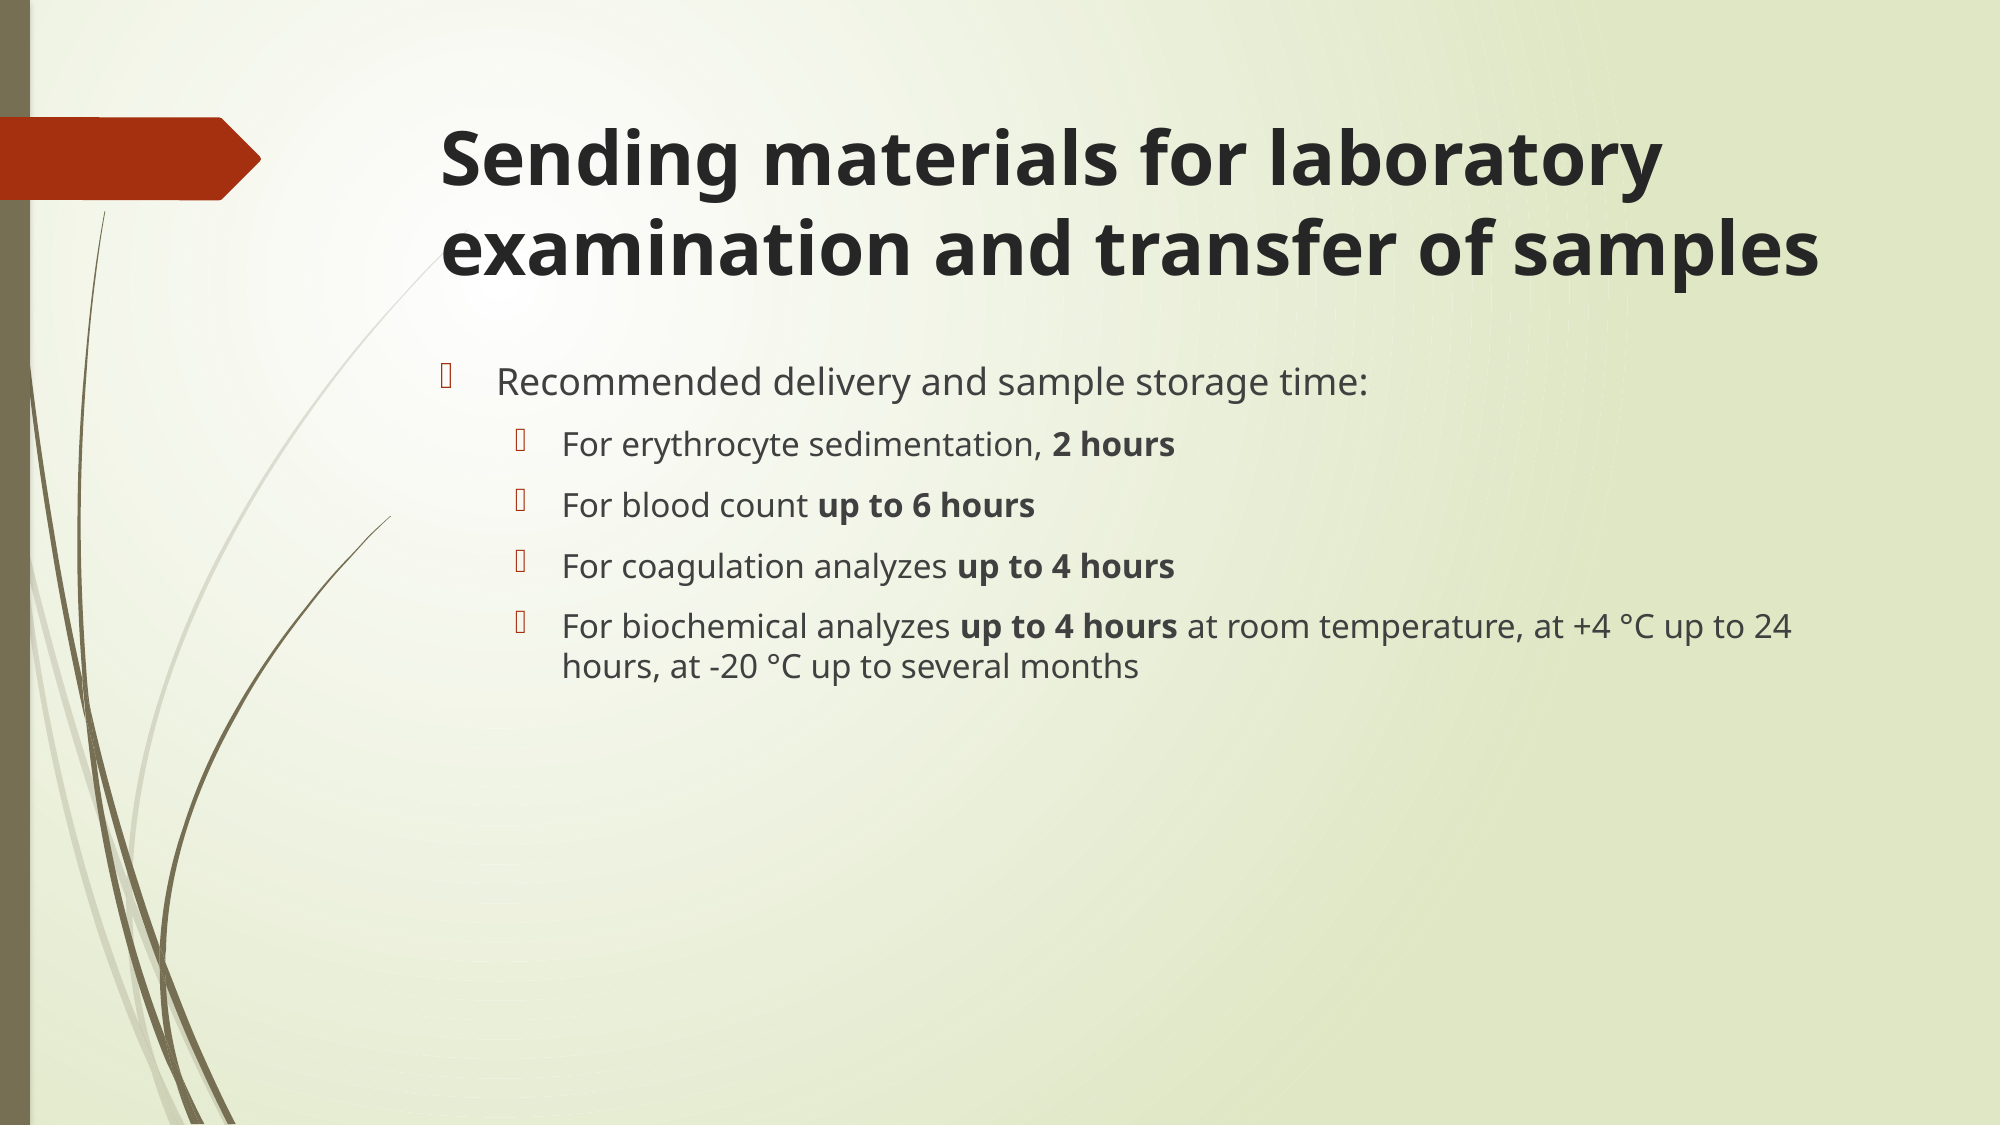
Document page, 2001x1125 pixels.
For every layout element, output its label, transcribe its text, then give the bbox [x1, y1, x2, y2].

list Recommended delivery and sample storage time: For erythrocyte sedimentation, 2 hours For blood count up to 6 hours For coagulation analyzes up to 4 hours For biochemical analyzes up to 4 hours at room temperature, at +4 °C up to 24 hours, at -20 °C up to several months [424, 350, 1888, 970]
title Sending materials for laboratory examination and transfer of samples [425, 102, 1888, 313]
